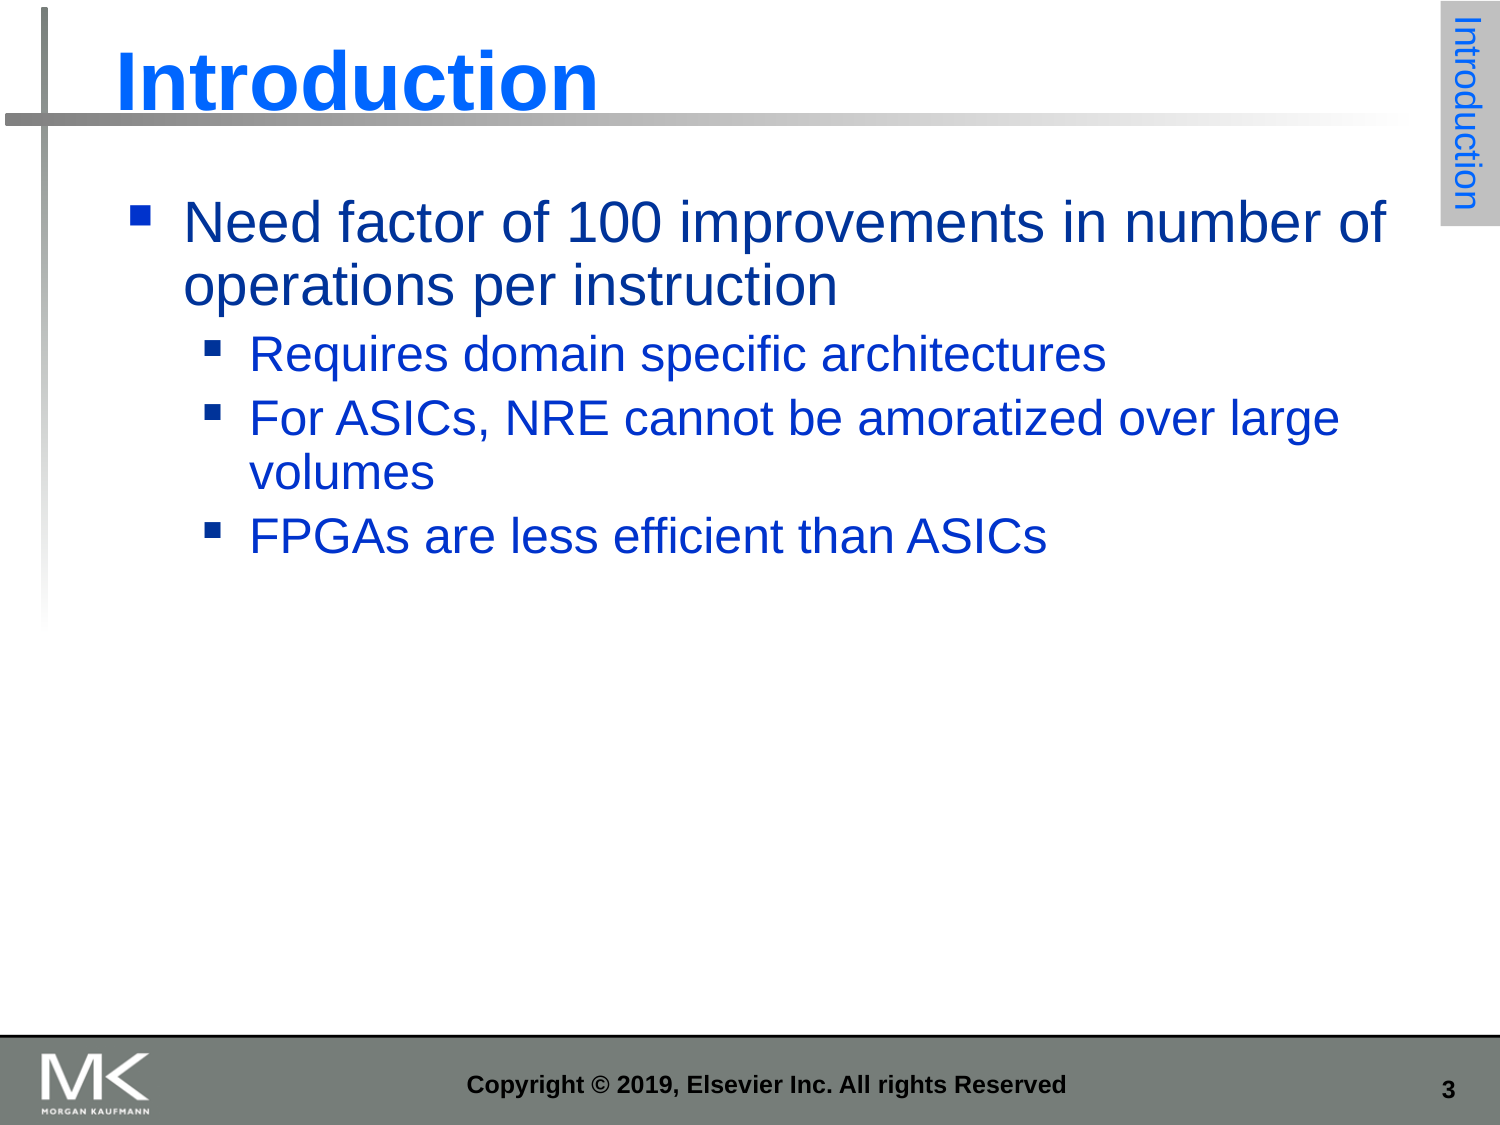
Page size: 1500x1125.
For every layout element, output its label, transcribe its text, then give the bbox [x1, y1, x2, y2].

list Need factor of 100 improvements in number of operations per instruction Requires domain specific architectures For ASICs, NRE cannot be amoratized over large volumes FPGAs are less efficient than ASICs [111, 184, 1470, 1024]
footer Copyright © 2019, Elsevier Inc. All rights Reserved [170, 1046, 1365, 1106]
title Introduction [100, 18, 1440, 135]
picture [29, 1046, 160, 1123]
text_box Introduction [1440, 0, 1500, 227]
